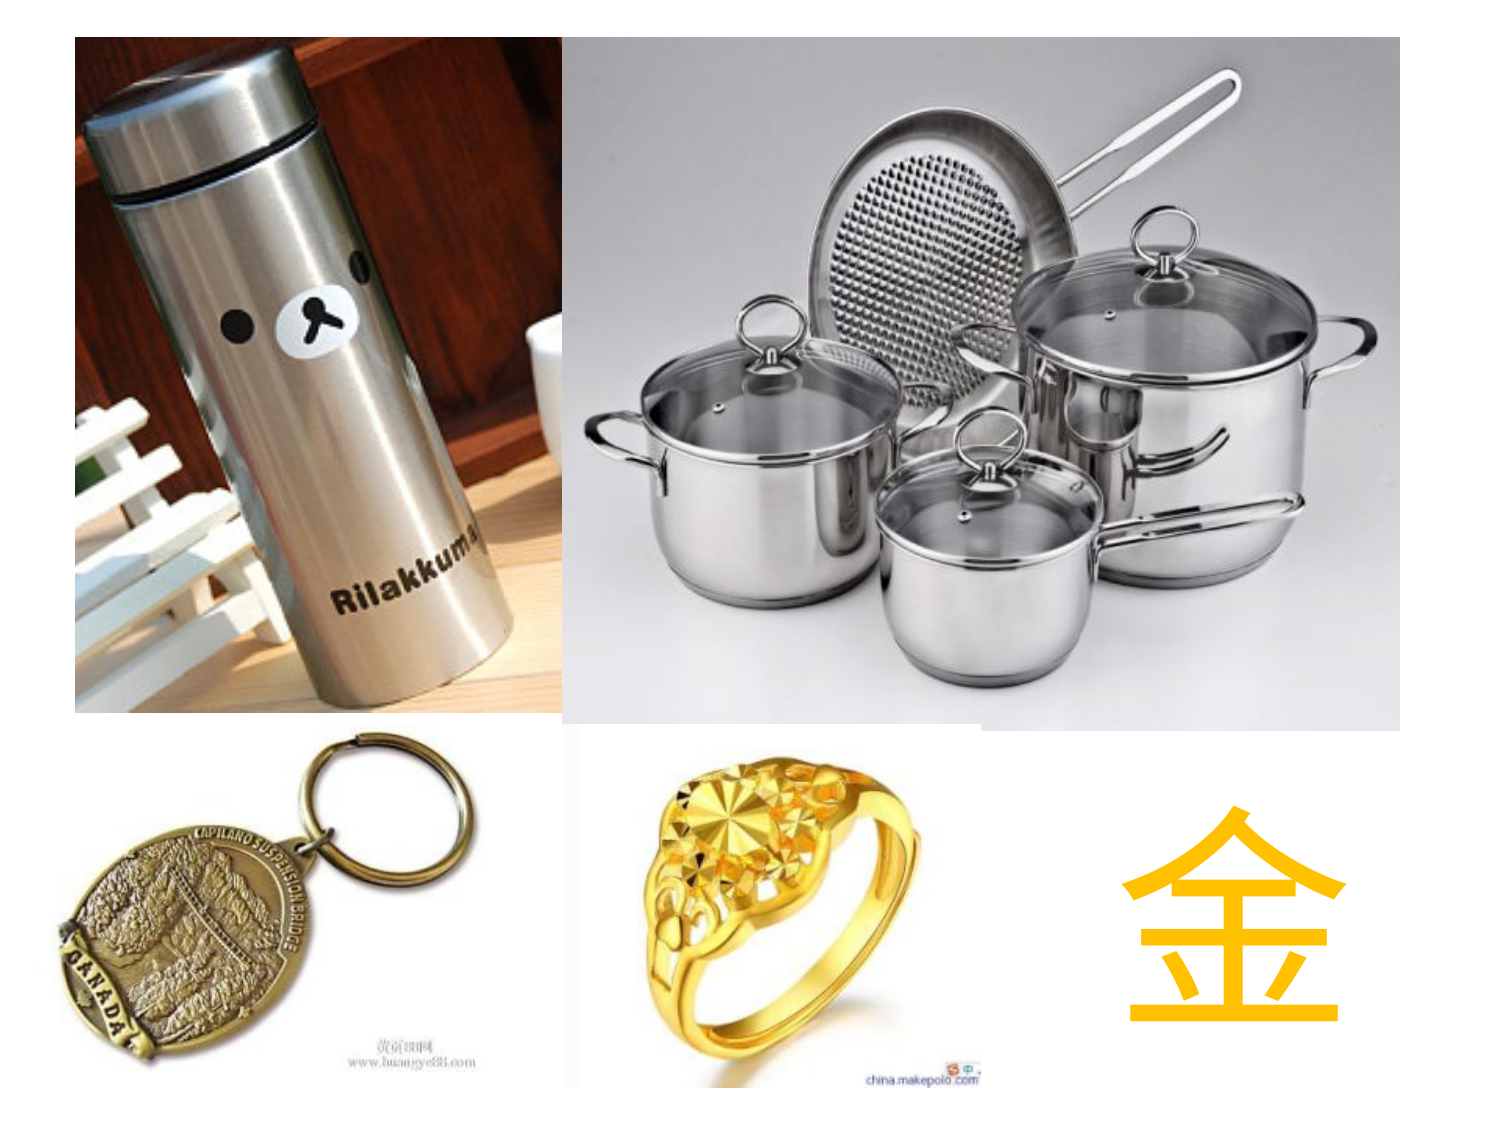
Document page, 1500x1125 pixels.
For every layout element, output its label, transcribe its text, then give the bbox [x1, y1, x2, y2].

picture [562, 37, 1401, 1089]
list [74, 37, 560, 713]
text_box 金 [1099, 762, 1325, 1065]
picture [37, 724, 486, 1073]
